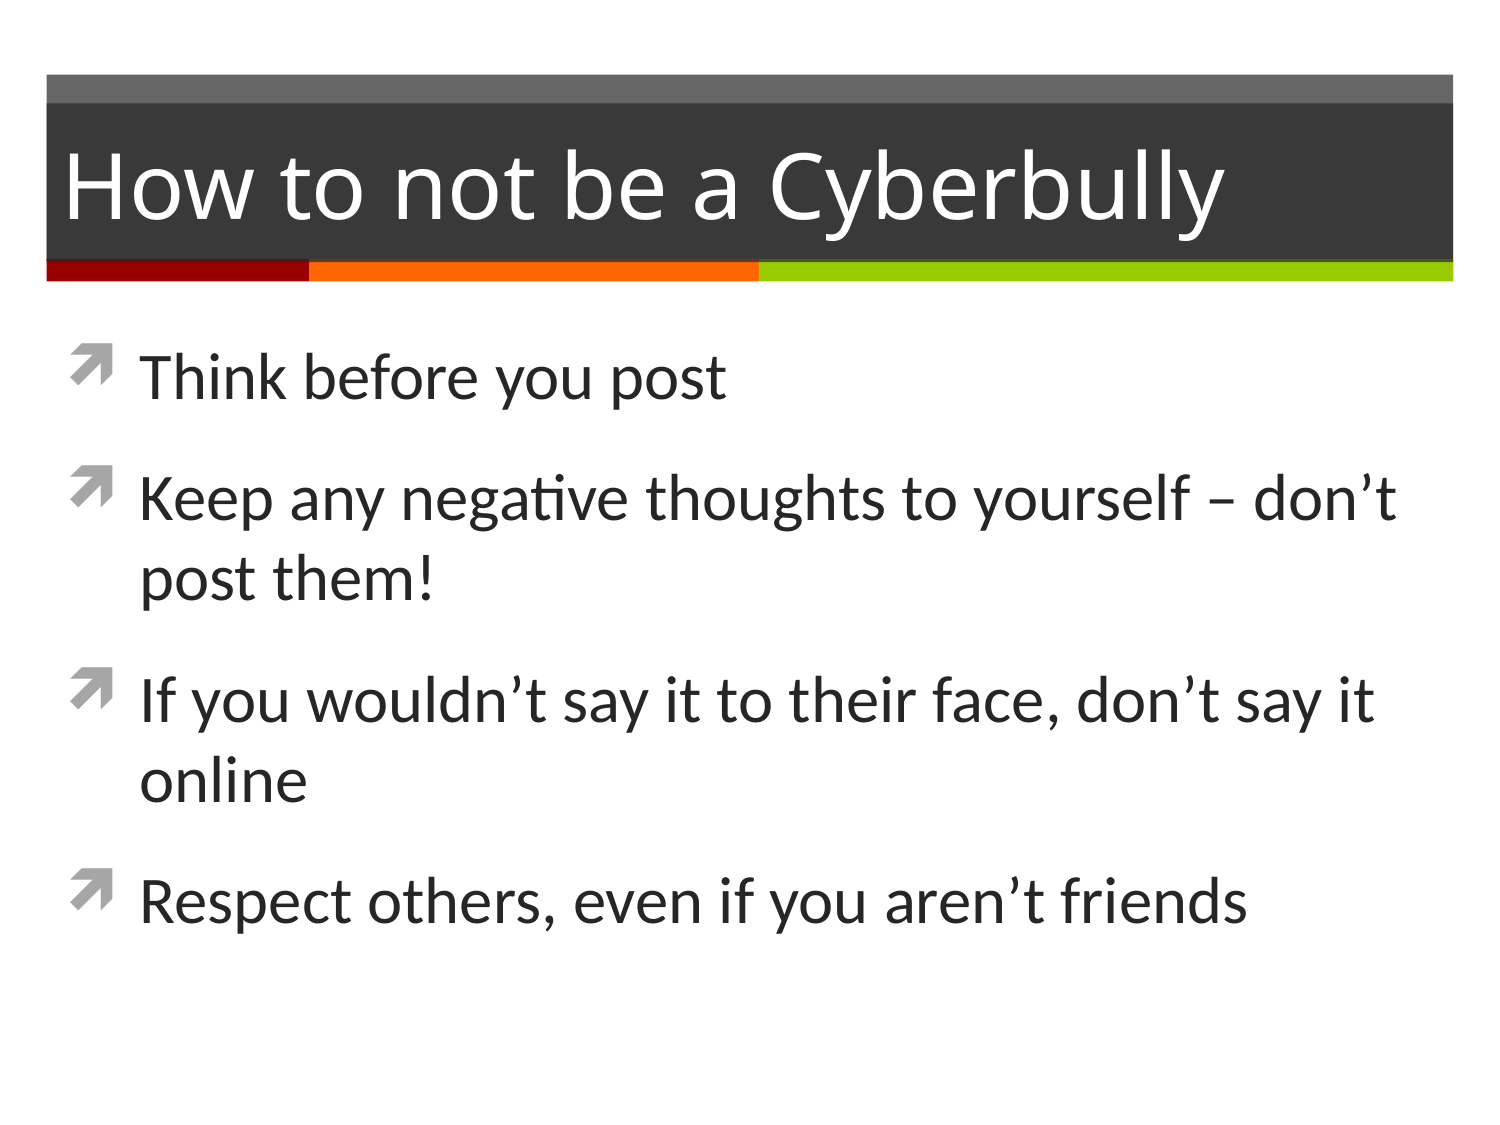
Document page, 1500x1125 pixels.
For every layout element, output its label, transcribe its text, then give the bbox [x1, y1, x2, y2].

title How to not be a Cyberbully [46, 103, 1454, 263]
list Think before you post Keep any negative thoughts to yourself – don’t post them! If you wouldn’t say it to their face, don’t say it online Respect others, even if you aren’t friends [50, 324, 1438, 980]
